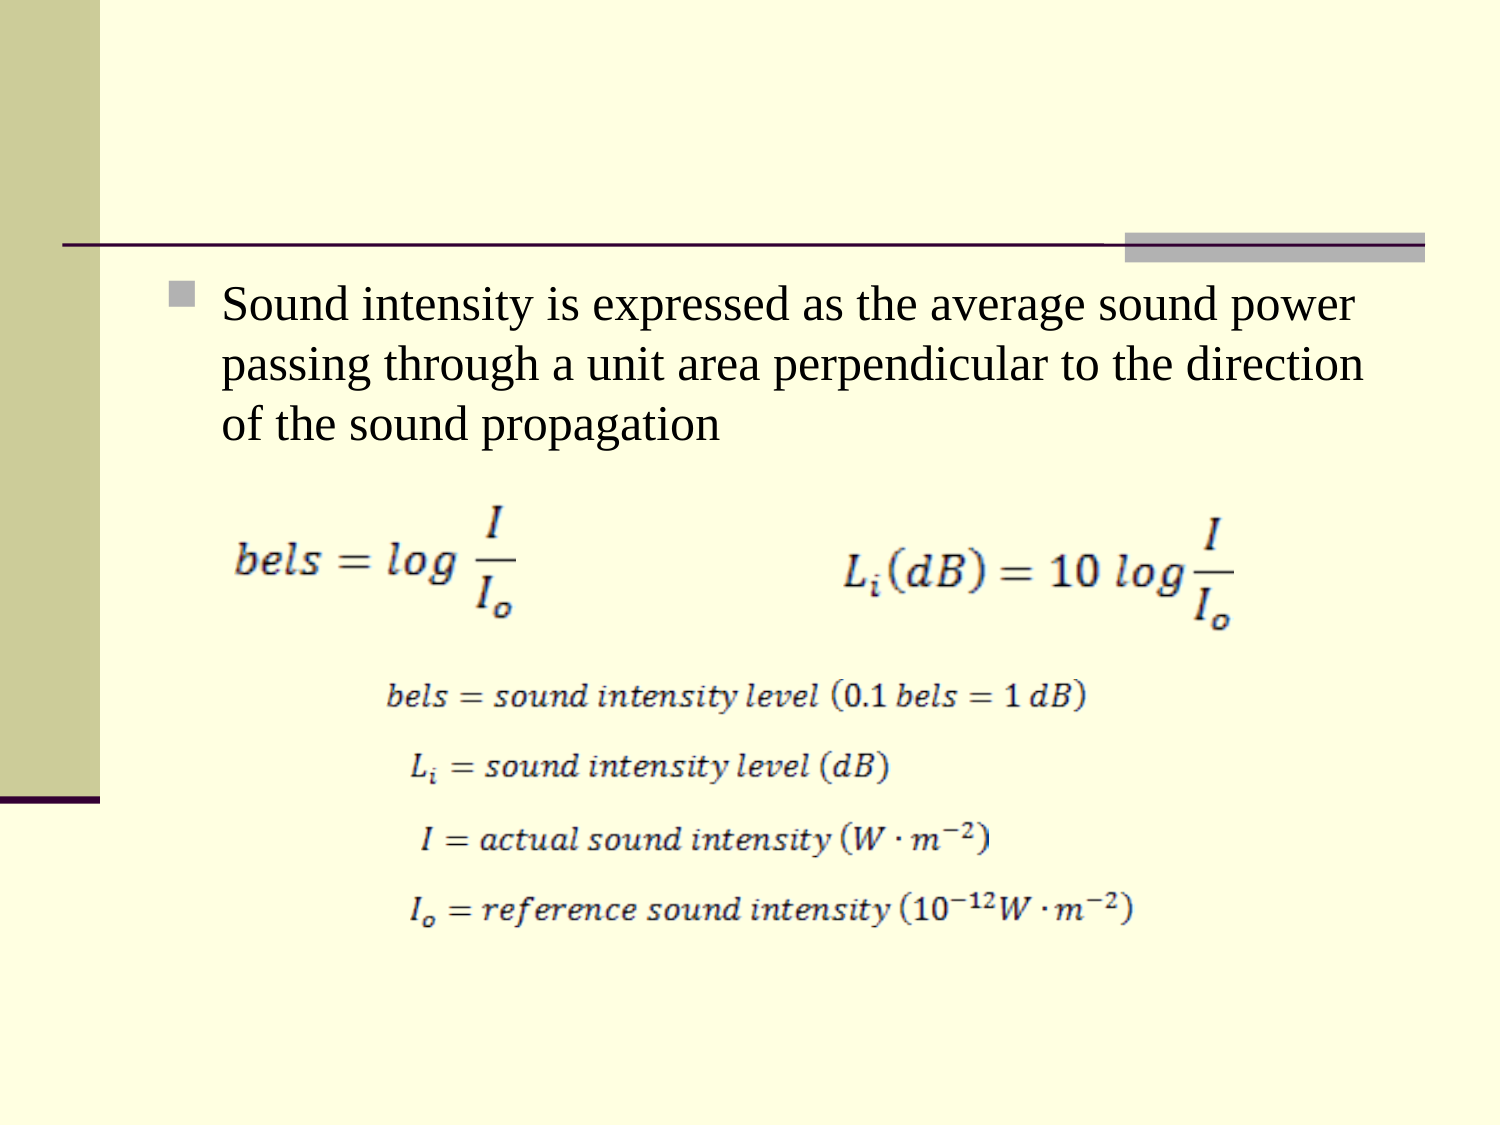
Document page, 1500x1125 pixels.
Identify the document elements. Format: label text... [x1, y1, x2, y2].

list Sound intensity is expressed as the average sound power passing through a unit area perpendicular to the direction of the sound propagation [149, 262, 1426, 481]
picture [234, 503, 516, 634]
picture [421, 820, 990, 868]
picture [843, 515, 1234, 645]
picture [409, 749, 891, 798]
picture [386, 679, 1095, 727]
picture [409, 890, 1135, 938]
